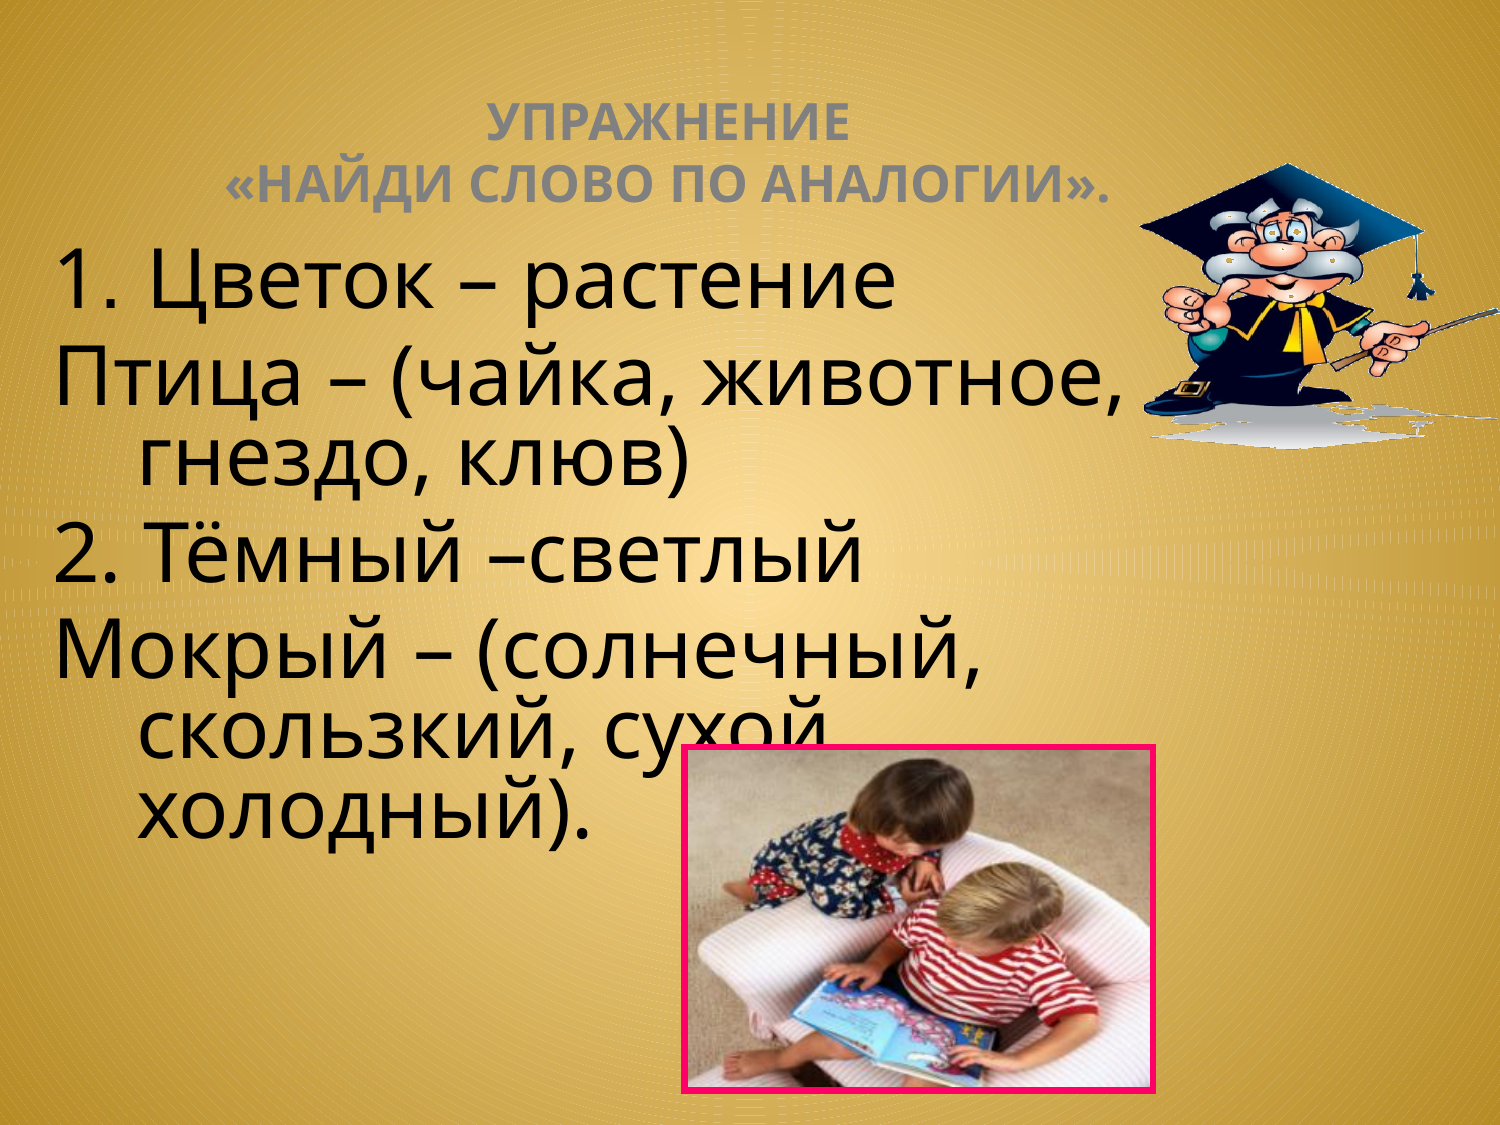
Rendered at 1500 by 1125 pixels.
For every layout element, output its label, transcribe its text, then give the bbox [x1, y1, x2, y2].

picture [1137, 162, 1500, 451]
title Упражнение «Найди слово по аналогии». [74, 24, 1263, 213]
picture [687, 749, 1151, 1088]
list 1. Цветок – растение Птица – (чайка, животное, гнездо, клюв) 2. Тёмный –светлый Мокрый – (солнечный, скользкий, сухой, холодный). [37, 237, 1250, 1001]
